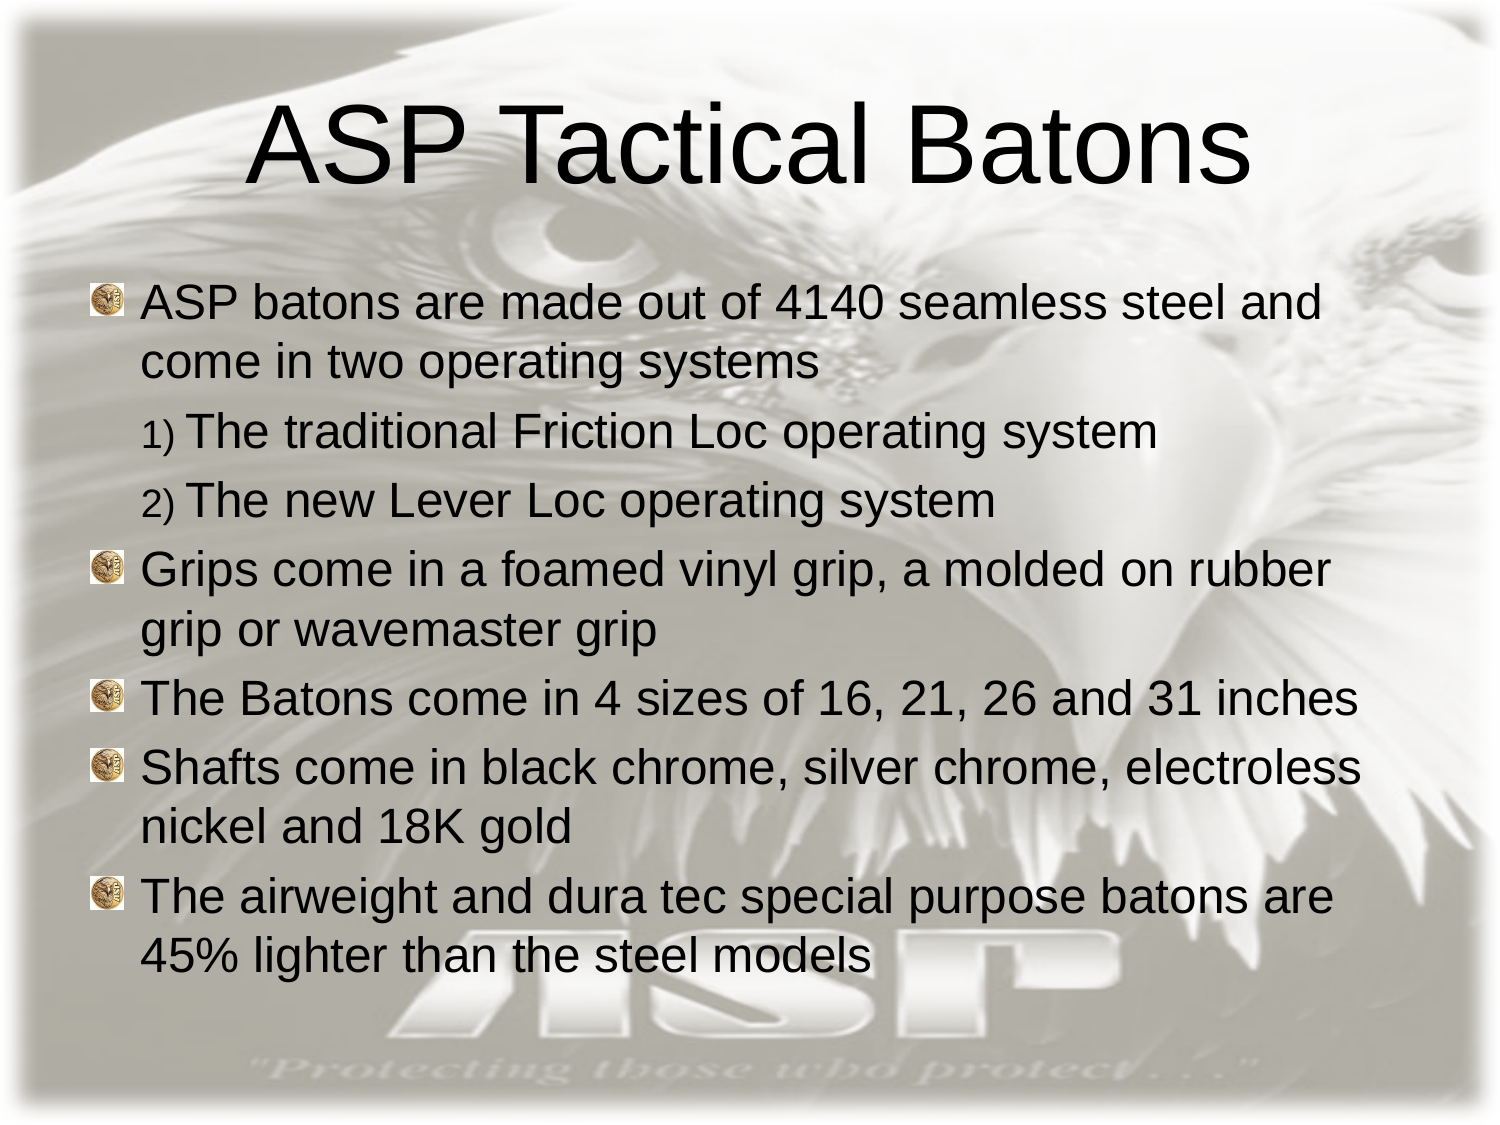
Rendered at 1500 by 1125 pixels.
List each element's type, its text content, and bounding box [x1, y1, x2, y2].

picture [90, 283, 124, 316]
picture [90, 679, 124, 712]
list ASP batons are made out of 4140 seamless steel and come in two operating systems The traditional Friction Loc operating system The new Lever Loc operating system Grips come in a foamed vinyl grip, a molded on rubber grip or wavemaster grip The Batons come in 4 sizes of 16, 21, 26 and 31 inches Shafts come in black chrome, silver chrome, electroless nickel and 18K gold The airweight and dura tec special purpose batons are 45% lighter than the steel models [75, 262, 1425, 1005]
picture [90, 748, 124, 782]
picture [90, 550, 124, 584]
picture [90, 876, 124, 910]
title ASP Tactical Batons [75, 45, 1425, 233]
